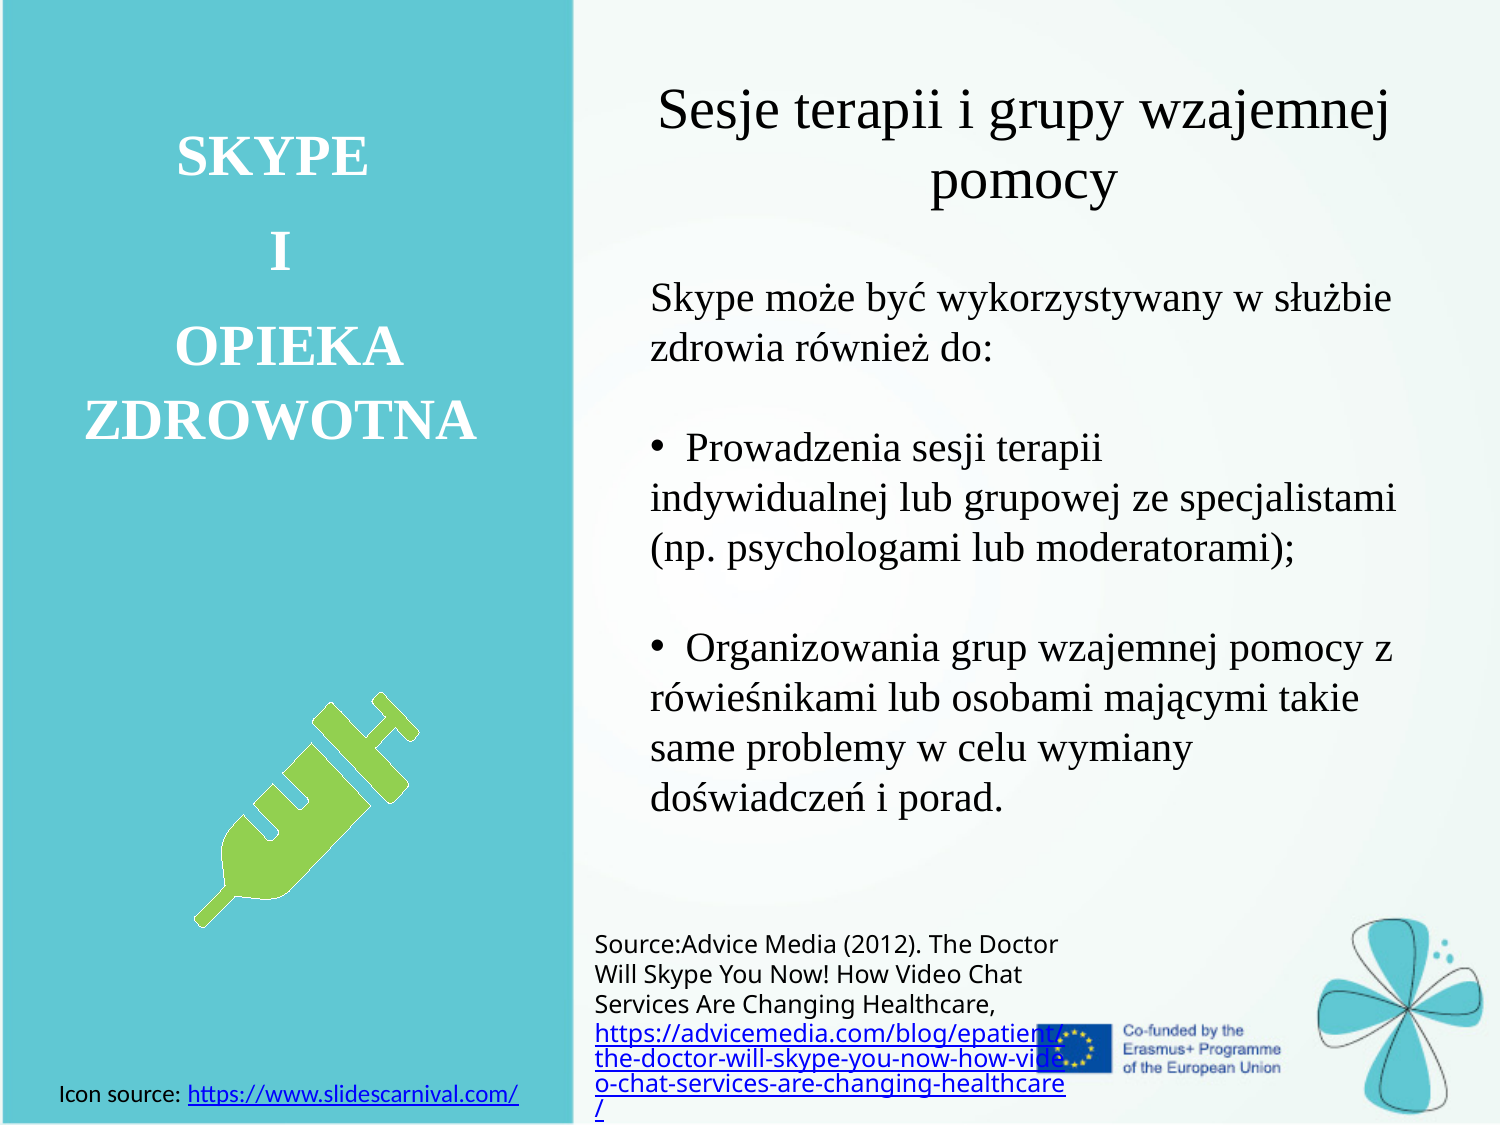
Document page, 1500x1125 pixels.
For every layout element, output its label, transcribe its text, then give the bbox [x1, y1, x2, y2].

text_box [194, 742, 371, 928]
text_box [312, 692, 420, 804]
text_box Icon source: https://www.slidescarnival.com/ [43, 1070, 540, 1116]
picture [0, 0, 1500, 1125]
text_box Source:Advice Media (2012). The Doctor Will Skype You Now! How Video Chat Services Are Changing Healthcare, https://advicemedia.com/blog/epatient/the-doctor-will-skype-you-now-how-video-chat-services-are-changing-healthcare/ [579, 920, 1081, 1060]
table_header Skype I opieka zdrowotna [0, 114, 561, 452]
text_box Sesje terapii i grupy wzajemnej pomocy Skype może być wykorzystywany w służbie zdrowia również do: Prowadzenia sesji terapii indywidualnej lub grupowej ze specjalistami (np. psychologami lub moderatorami); Organizowania grup wzajemnej pomocy z rówieśnikami lub osobami mającymi takie same problemy w celu wymiany doświadczeń i porad. [635, 62, 1414, 963]
